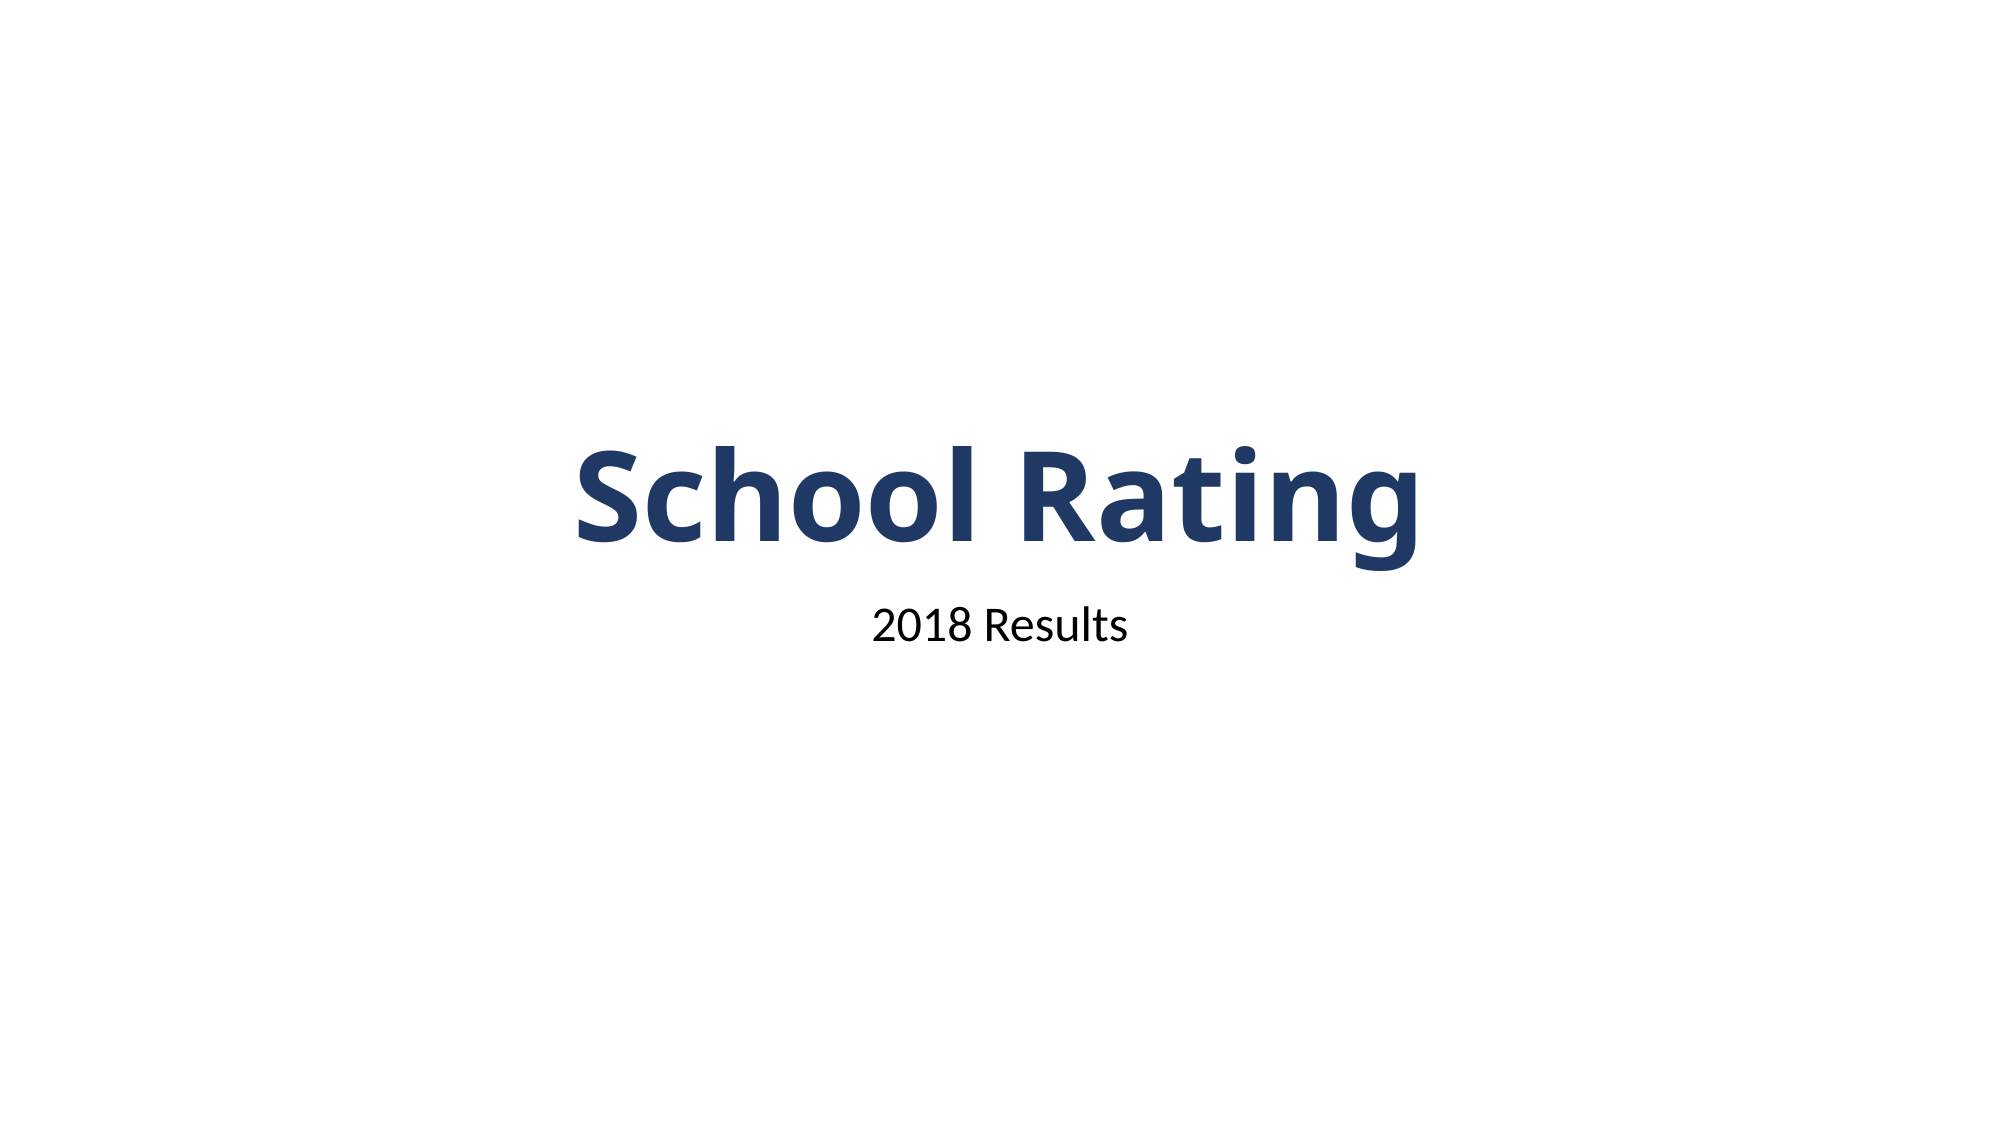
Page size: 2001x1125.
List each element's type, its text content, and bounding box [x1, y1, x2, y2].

subtitle 2018 Results [249, 590, 1750, 863]
title School Rating [249, 184, 1750, 576]
